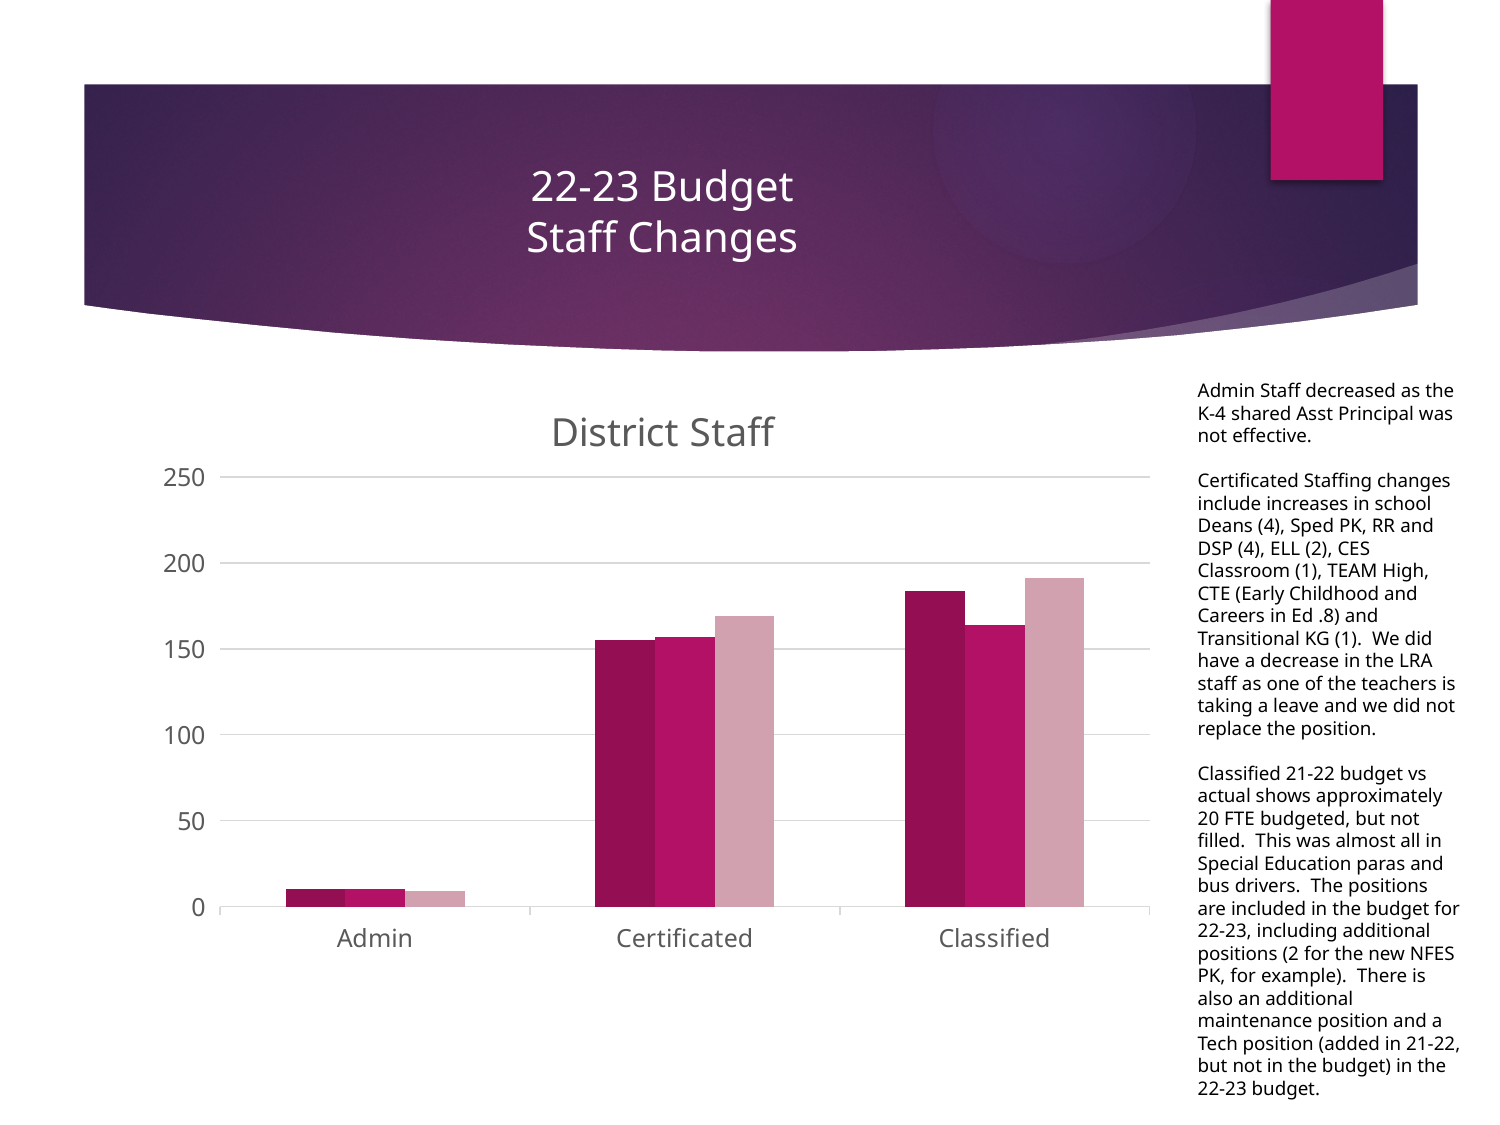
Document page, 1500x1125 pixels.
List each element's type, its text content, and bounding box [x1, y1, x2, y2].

chart [141, 371, 1184, 1038]
title 22-23 Budget Staff Changes [142, 152, 1183, 269]
text_box Admin Staff decreased as the K-4 shared Asst Principal was not effective. Certificated Staffing changes include increases in school Deans (4), Sped PK, RR and DSP (4), ELL (2), CES Classroom (1), TEAM High, CTE (Early Childhood and Careers in Ed .8) and Transitional KG (1). We did have a decrease in the LRA staff as one of the teachers is taking a leave and we did not replace the position. Classified 21-22 budget vs actual shows approximately 20 FTE budgeted, but not filled. This was almost all in Special Education paras and bus drivers. The positions are included in the budget for 22-23, including additional positions (2 for the new NFES PK, for example). There is also an additional maintenance position and a Tech position (added in 21-22, but not in the budget) in the 22-23 budget. [1182, 371, 1475, 1107]
